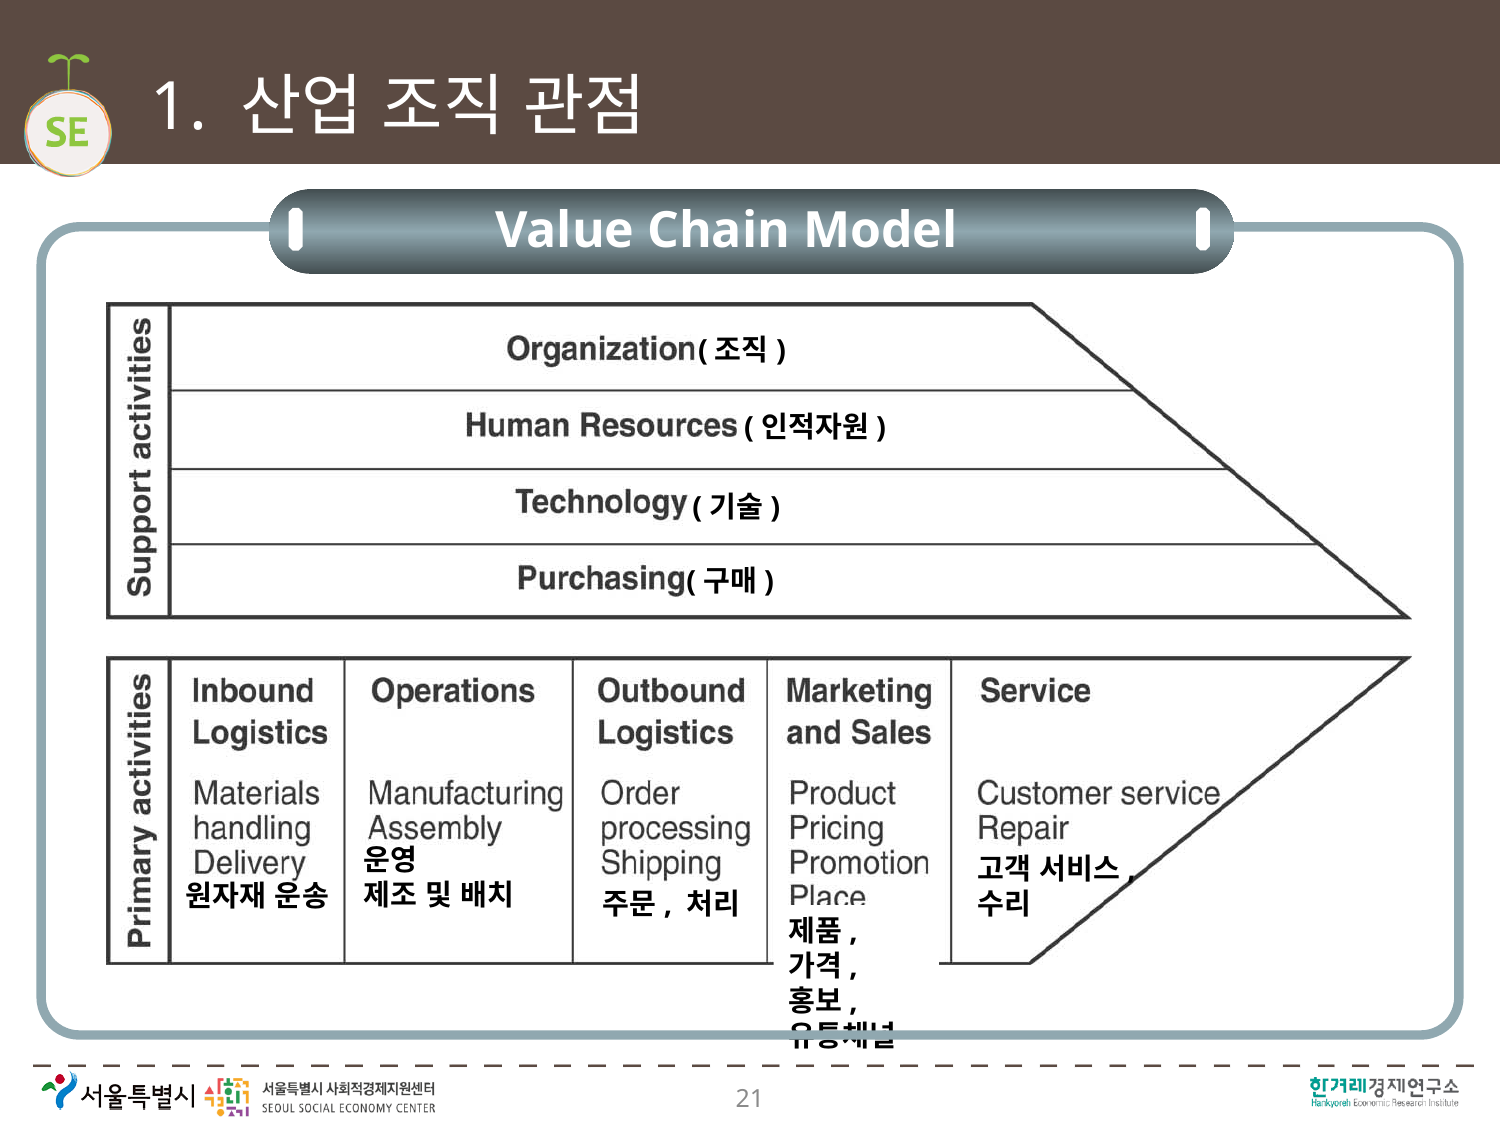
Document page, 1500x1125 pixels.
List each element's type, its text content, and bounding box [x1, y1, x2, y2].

text_box [41, 226, 1459, 1036]
text_box [1196, 207, 1210, 251]
title 1. 산업 조직 관점 [135, 45, 1463, 161]
text_box [288, 207, 303, 251]
text_box Value Chain Model [480, 189, 973, 265]
picture [0, 0, 1500, 1125]
slide_number 21 [696, 1069, 804, 1125]
text_box [268, 188, 1235, 274]
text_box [106, 302, 1412, 1027]
